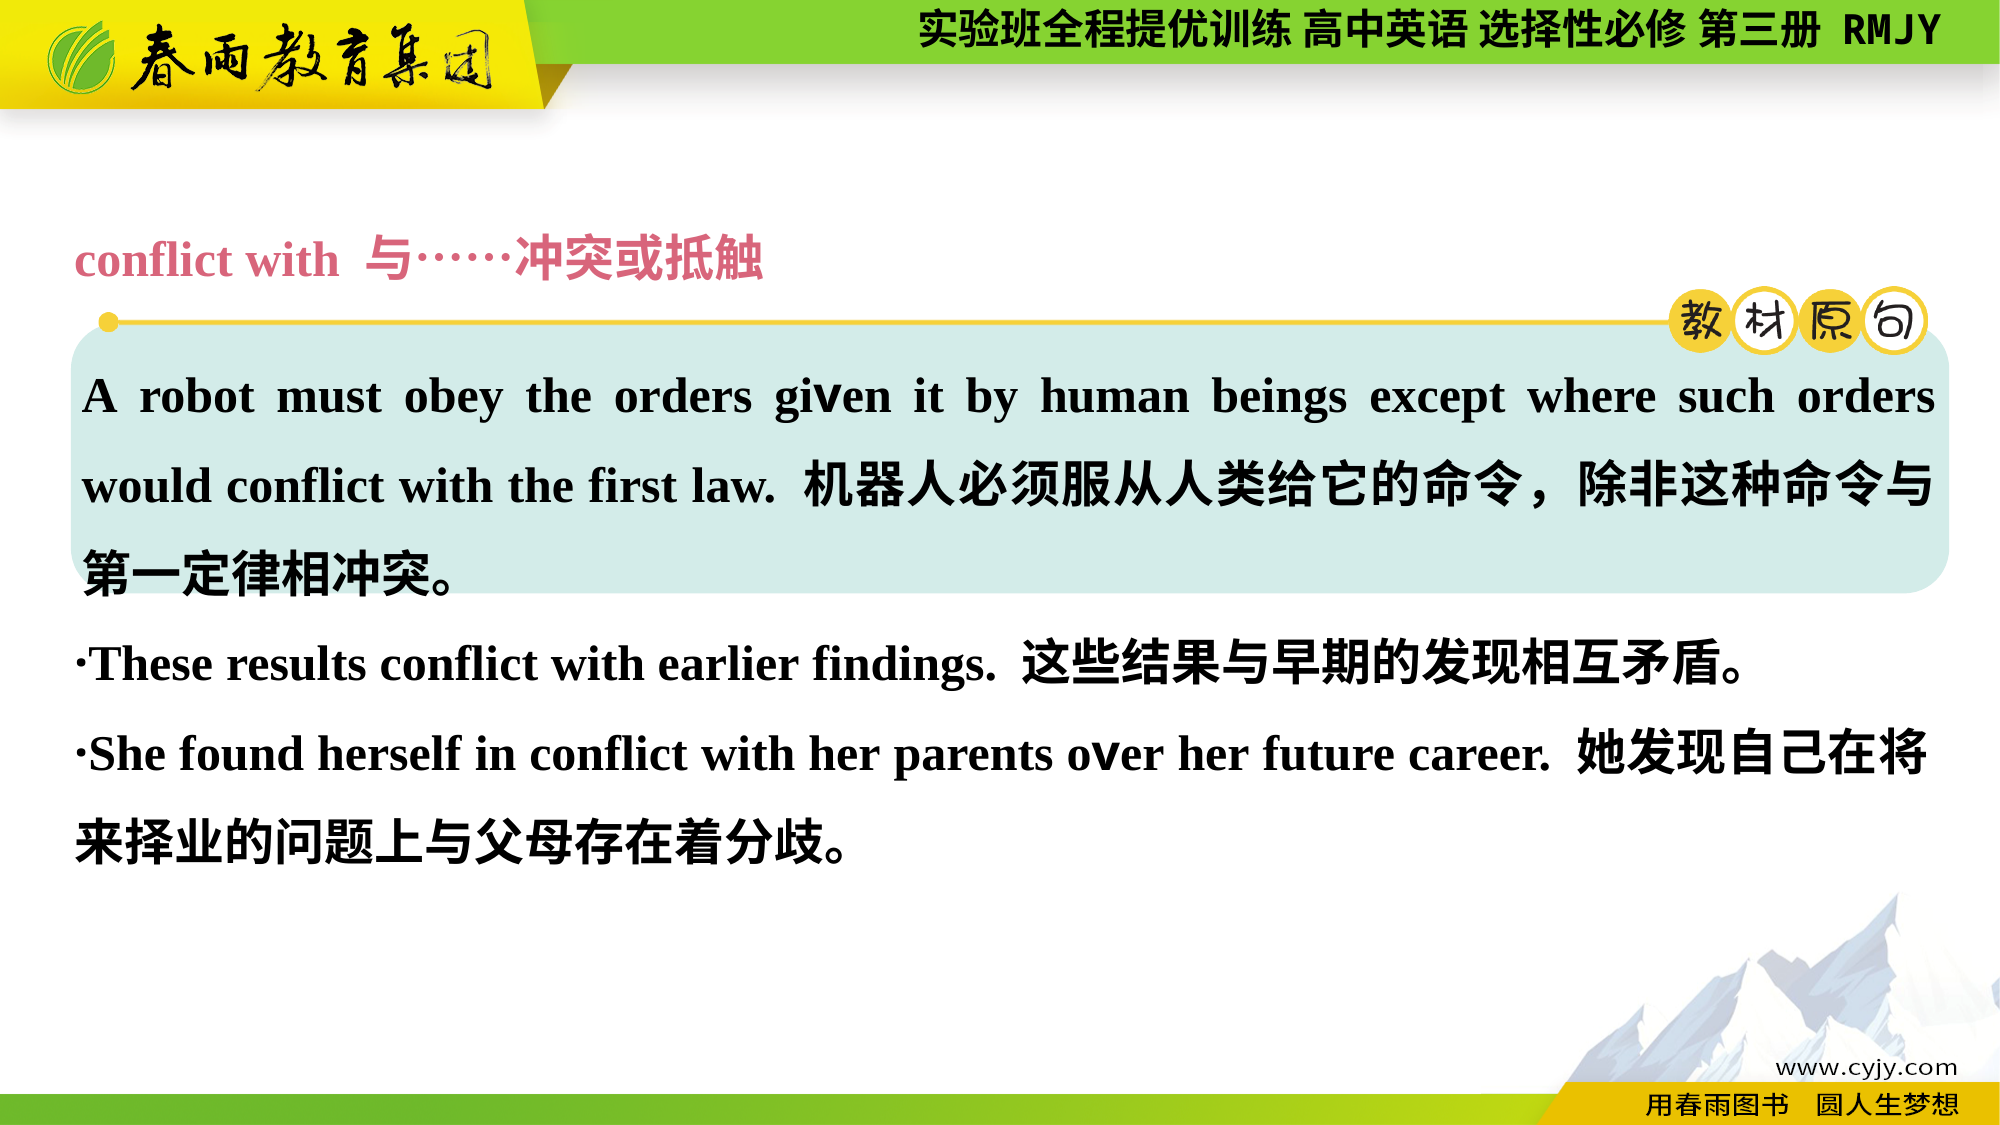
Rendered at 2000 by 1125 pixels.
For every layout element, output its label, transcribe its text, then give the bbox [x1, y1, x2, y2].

list conflict with 与……冲突或抵触 [59, 188, 1944, 284]
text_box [98, 285, 1929, 385]
text_box A robot must obey the orders given it by human beings except where such orders would conflict with the first law. 机器人必须服从人类给它的命令，除非这种命令与第一定律相冲突。 [66, 325, 1951, 611]
text_box ·These results conflict with earlier findings. 这些结果与早期的发现相互矛盾。 ·She found herself in conflict with her parents over her future career. 她发现自己在将来择业的问题上与父母存在着分歧。 [59, 593, 1944, 879]
picture [0, 0, 2000, 1125]
